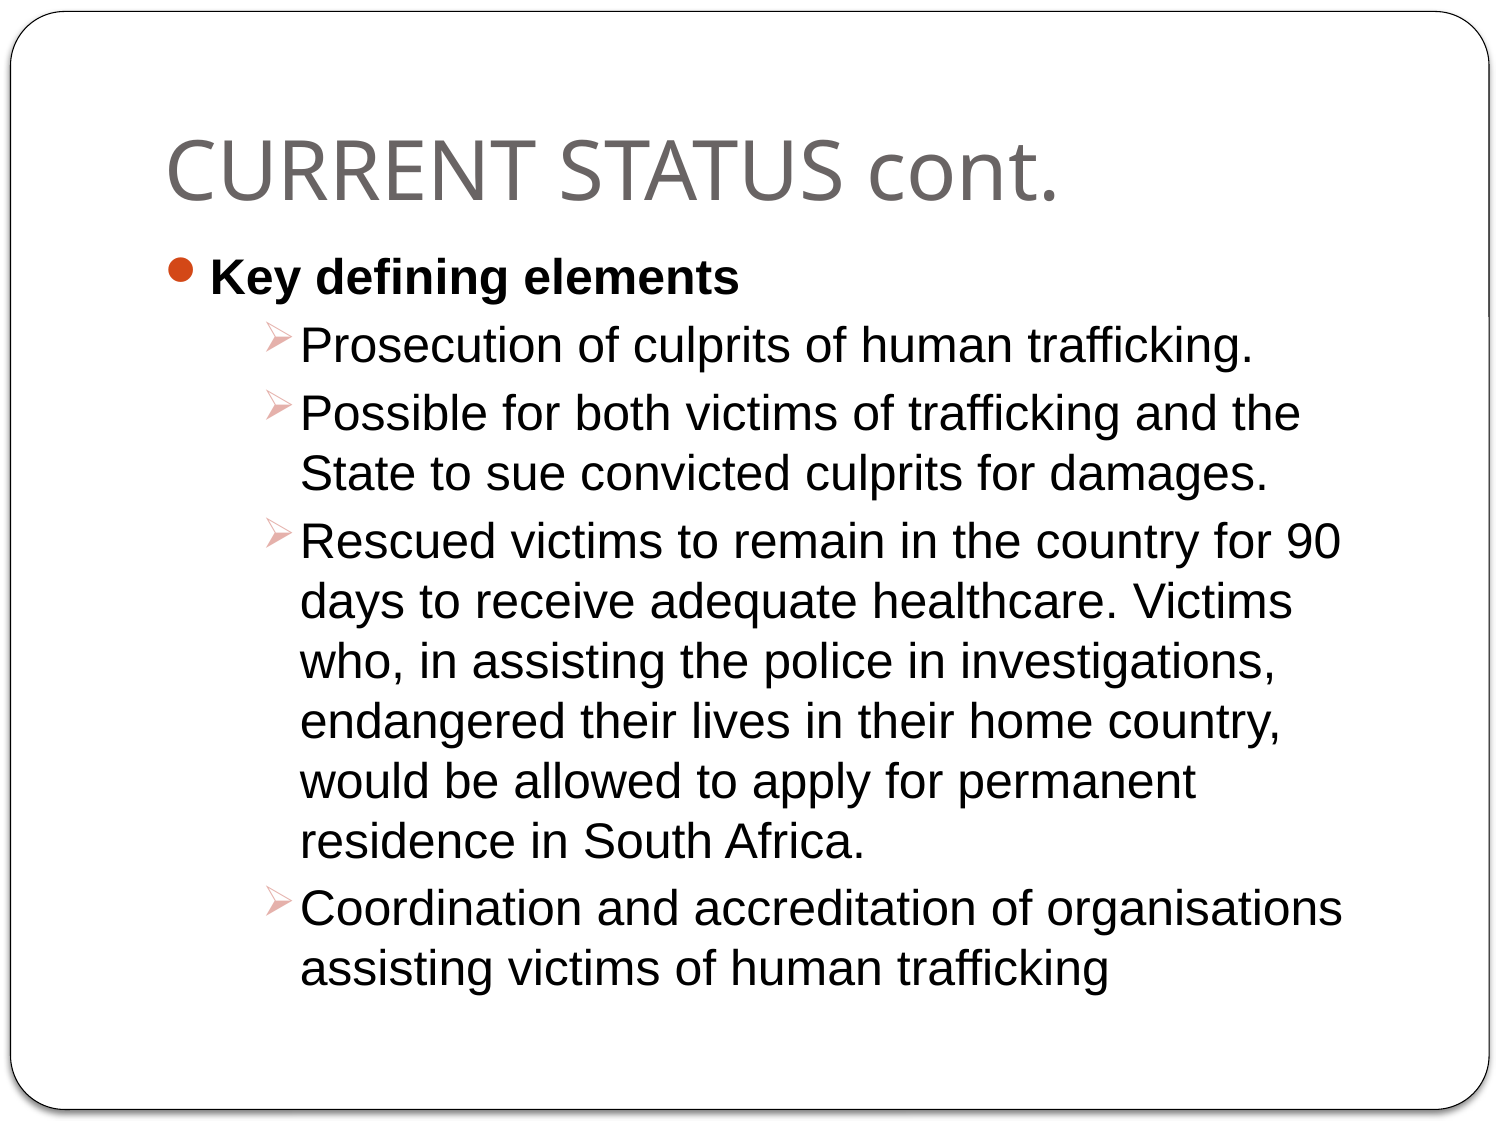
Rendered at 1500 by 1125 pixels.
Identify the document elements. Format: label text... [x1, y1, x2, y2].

title CURRENT STATUS cont. [150, 45, 1425, 233]
list Key defining elements Prosecution of culprits of human trafficking. Possible for both victims of trafficking and the State to sue convicted culprits for damages. Rescued victims to remain in the country for 90 days to receive adequate healthcare. Victims who, in assisting the police in investigations, endangered their lives in their home country, would be allowed to apply for permanent residence in South Africa. Coordination and accreditation of organisations assisting victims of human trafficking [150, 237, 1425, 988]
